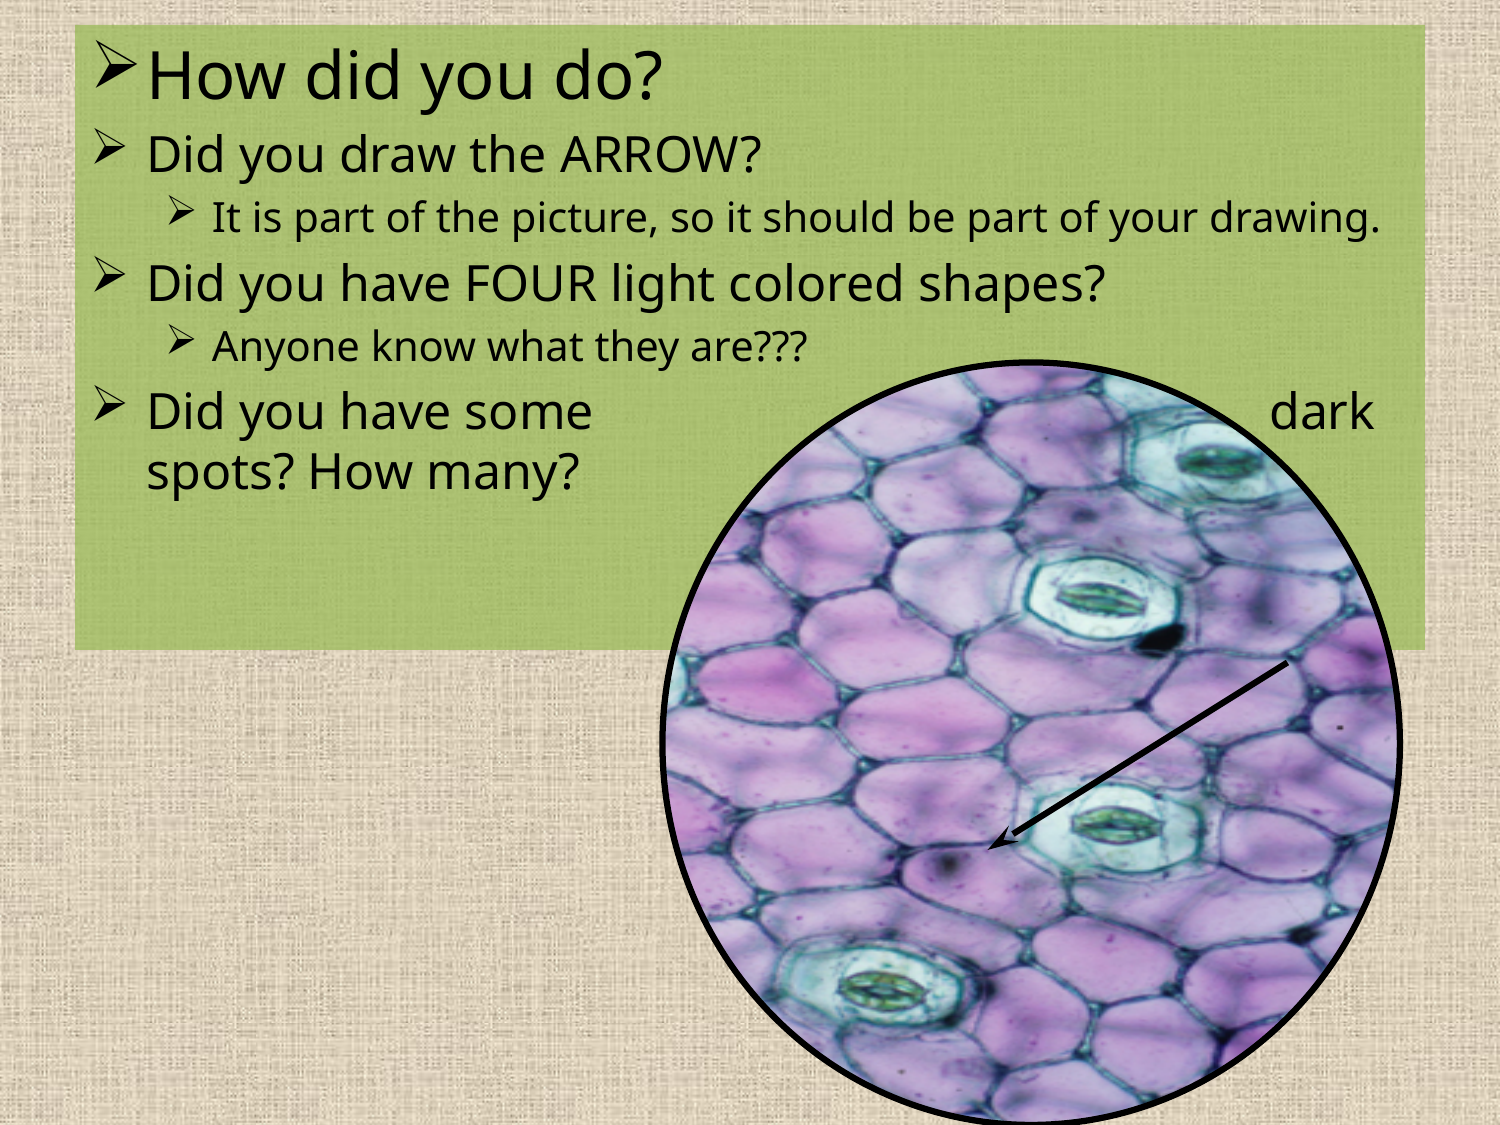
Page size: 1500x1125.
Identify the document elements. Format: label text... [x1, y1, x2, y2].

text_box [660, 360, 1402, 1125]
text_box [987, 662, 1288, 851]
list How did you do? Did you draw the ARROW? It is part of the picture, so it should be part of your drawing. Did you have FOUR light colored shapes? Anyone know what they are??? Did you have some dark spots? How many? [75, 24, 1425, 650]
picture [0, 0, 1500, 1125]
